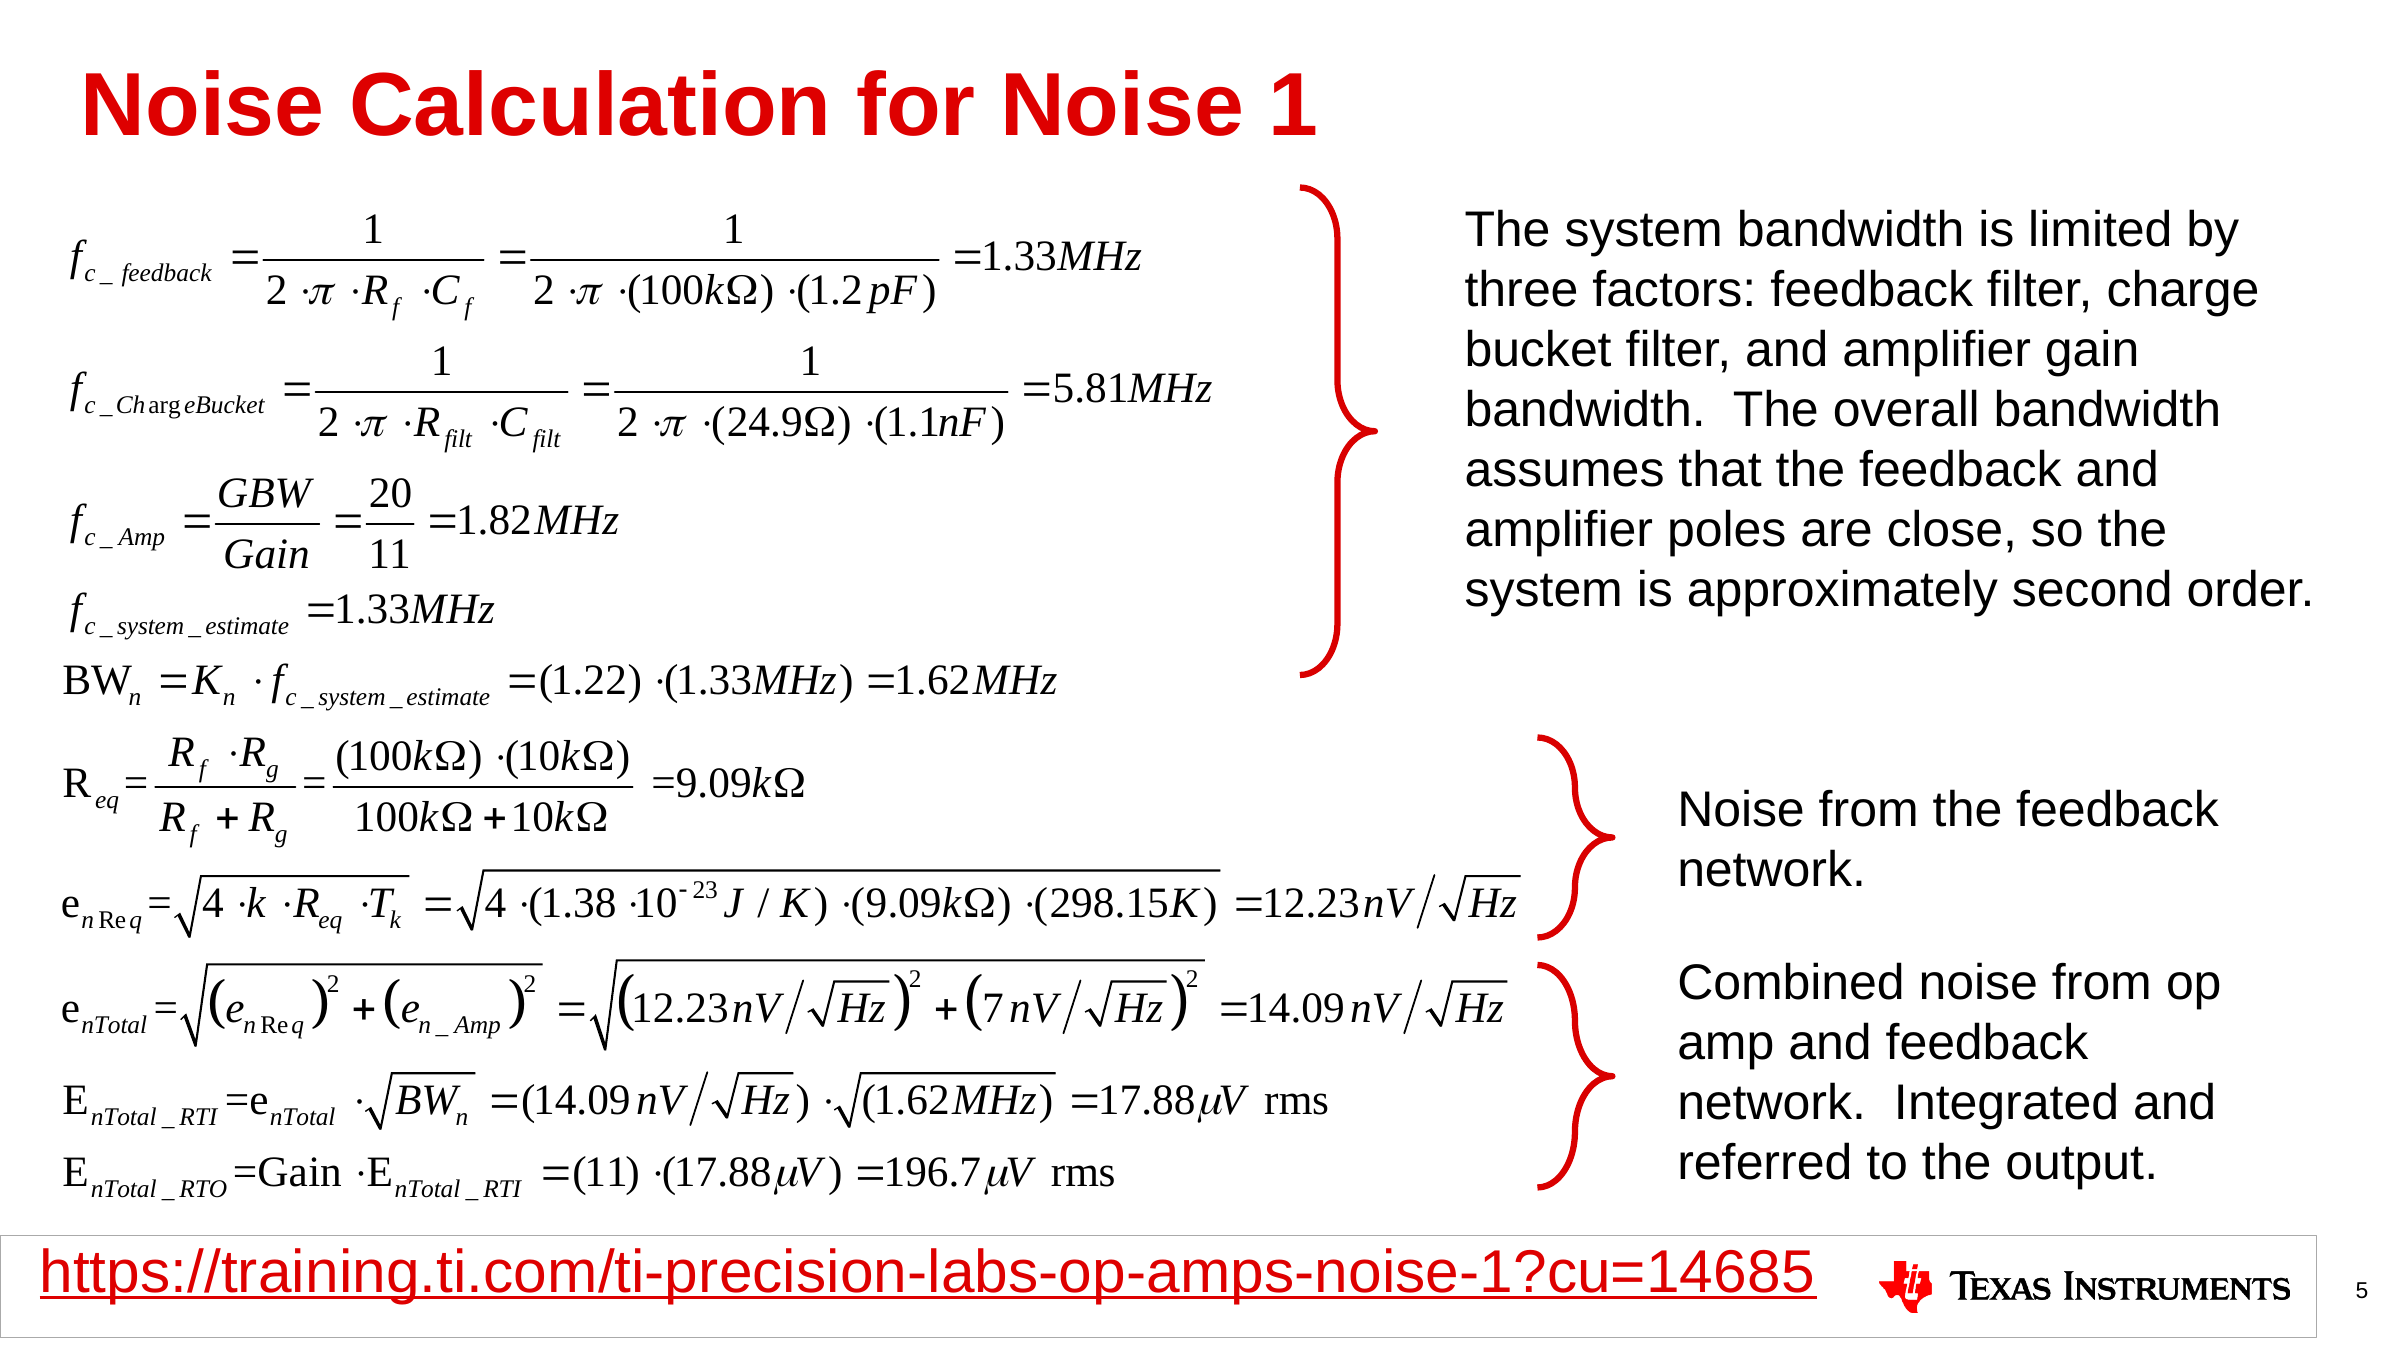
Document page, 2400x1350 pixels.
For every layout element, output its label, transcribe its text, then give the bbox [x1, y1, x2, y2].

text_box [1538, 964, 1614, 1189]
text_box [1538, 736, 1614, 939]
text_box Noise from the feedback network. [1662, 769, 2388, 905]
picture [1913, 1307, 2290, 1313]
text_box [1299, 186, 1324, 198]
text_box https://training.ti.com/ti-precision-labs-op-amps-noise-1?cu=14685 [24, 1224, 1913, 1313]
slide_number 5 [1913, 1265, 2389, 1307]
text_box The system bandwidth is limited by three factors: feedback filter, charge bucket filter, and amplifier gain bandwidth. The overall bandwidth assumes that the feedback and amplifier poles are close, so the system is approximately second order. [1449, 188, 2338, 624]
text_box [54, 199, 1532, 1213]
text_box Combined noise from op amp and feedback network. Integrated and referred to the output. [1662, 942, 2300, 1198]
title Noise Calculation for Noise 1 [60, 27, 2282, 189]
picture [1913, 1261, 2290, 1265]
